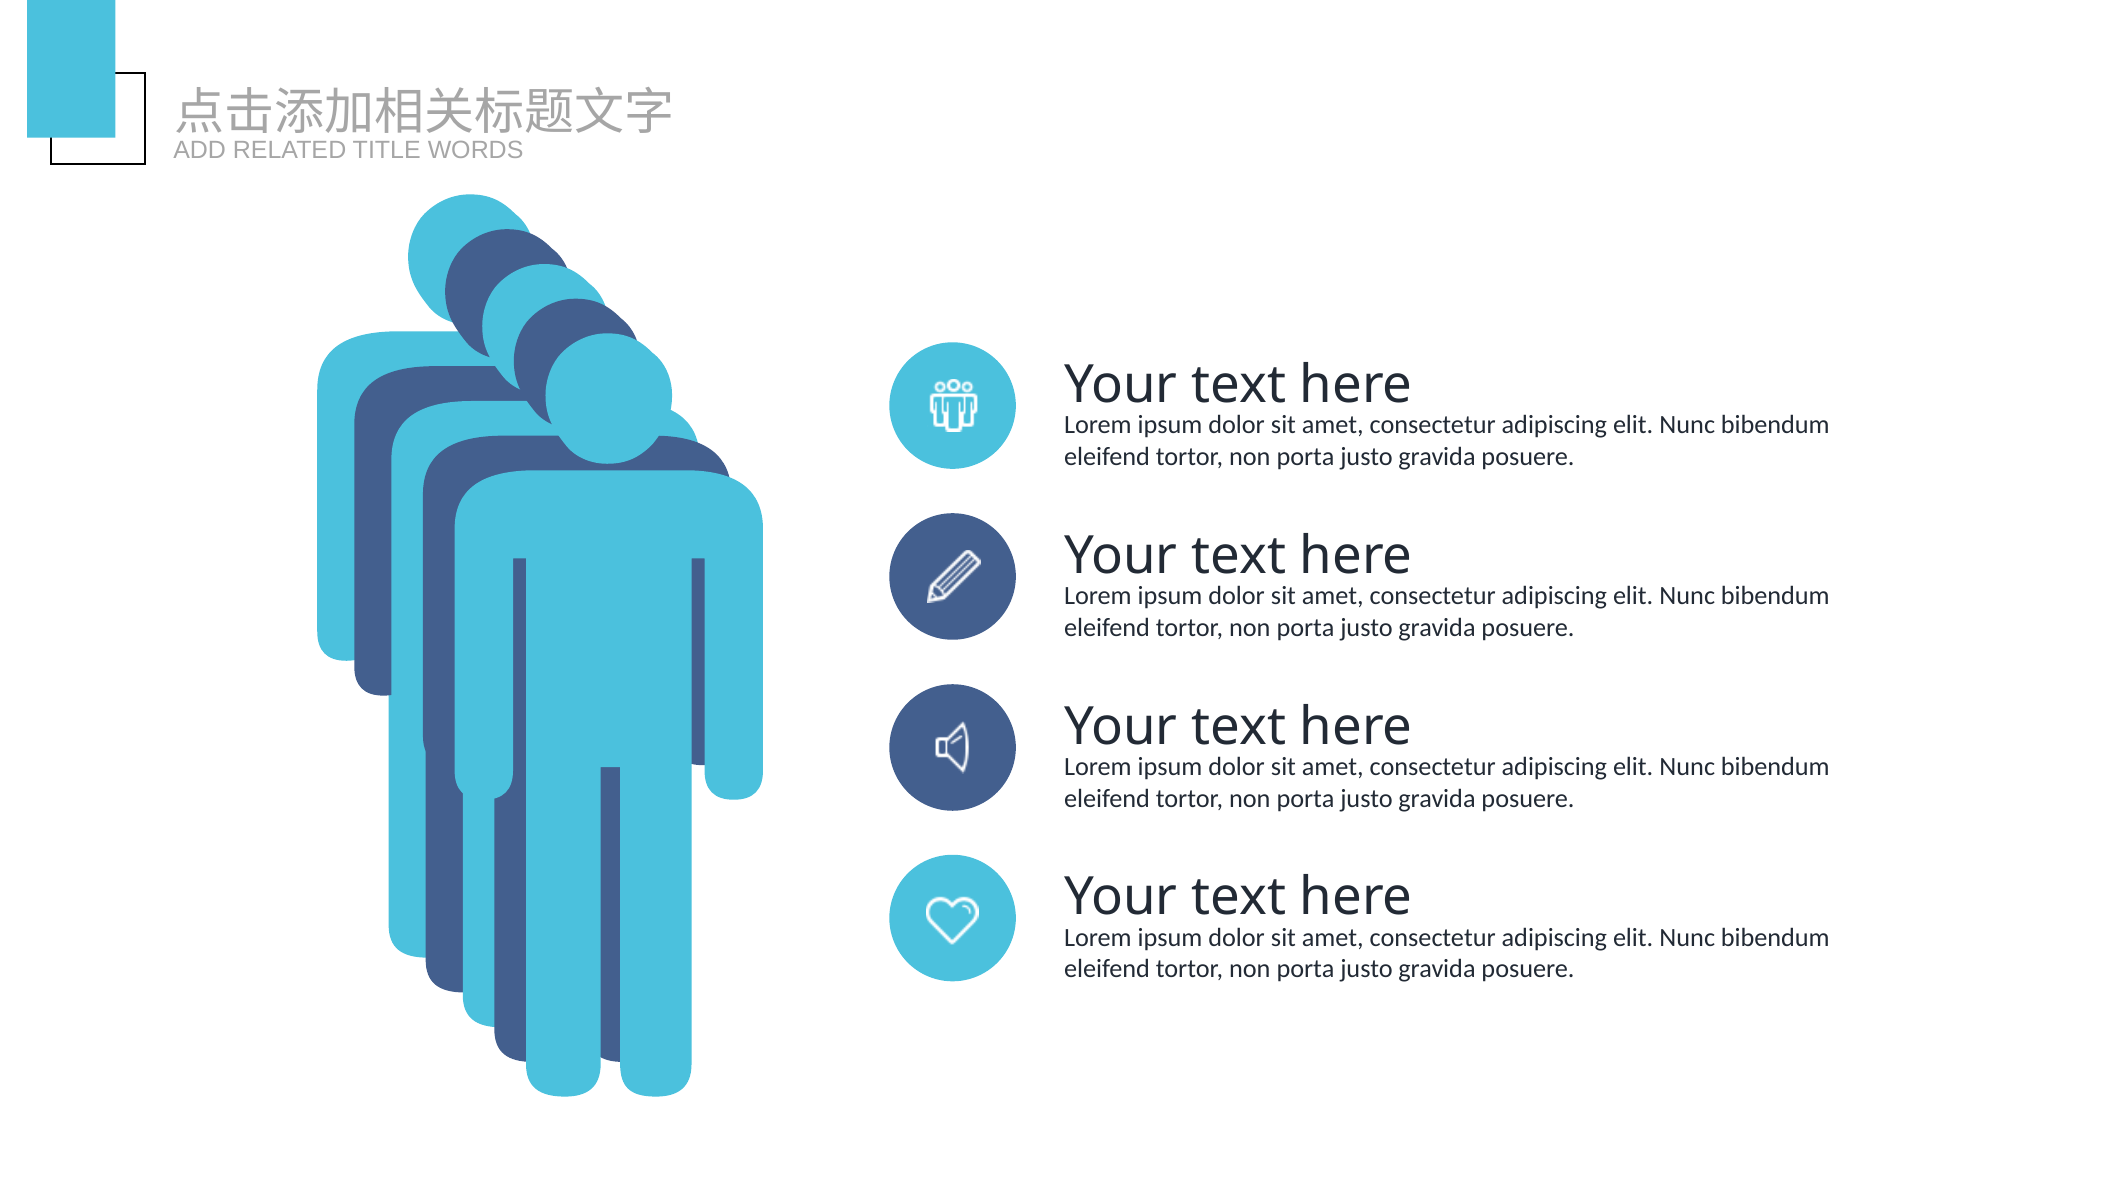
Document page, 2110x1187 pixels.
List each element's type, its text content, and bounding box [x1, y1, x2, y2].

picture [927, 379, 981, 432]
picture [927, 550, 981, 603]
text_box Your text here [1049, 342, 1902, 421]
text_box Lorem ipsum dolor sit amet, consectetur adipiscing elit. Nunc bibendum eleifend tortor, non porta justo gravida posuere. [1049, 763, 1902, 820]
text_box Lorem ipsum dolor sit amet, consectetur adipiscing elit. Nunc bibendum eleifend tortor, non porta justo gravida posuere. [1049, 421, 1902, 478]
text_box [888, 683, 1017, 812]
text_box [26, 0, 116, 139]
picture [926, 894, 979, 948]
text_box [888, 512, 1017, 641]
text_box [50, 72, 146, 165]
text_box [888, 853, 1017, 983]
text_box Your text here [1049, 513, 1902, 592]
text_box Lorem ipsum dolor sit amet, consectetur adipiscing elit. Nunc bibendum eleifend tortor, non porta justo gravida posuere. [1049, 592, 1902, 649]
text_box Your text here [1049, 684, 1902, 763]
text_box Your text here [1049, 854, 1902, 933]
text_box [317, 194, 763, 1097]
text_box ADD RELATED TITLE WORDS [173, 133, 525, 164]
text_box 点击添加相关标题文字 [174, 79, 675, 140]
text_box Lorem ipsum dolor sit amet, consectetur adipiscing elit. Nunc bibendum eleifend tortor, non porta justo gravida posuere. [1049, 933, 1902, 991]
text_box [888, 341, 1017, 470]
picture [926, 721, 979, 774]
